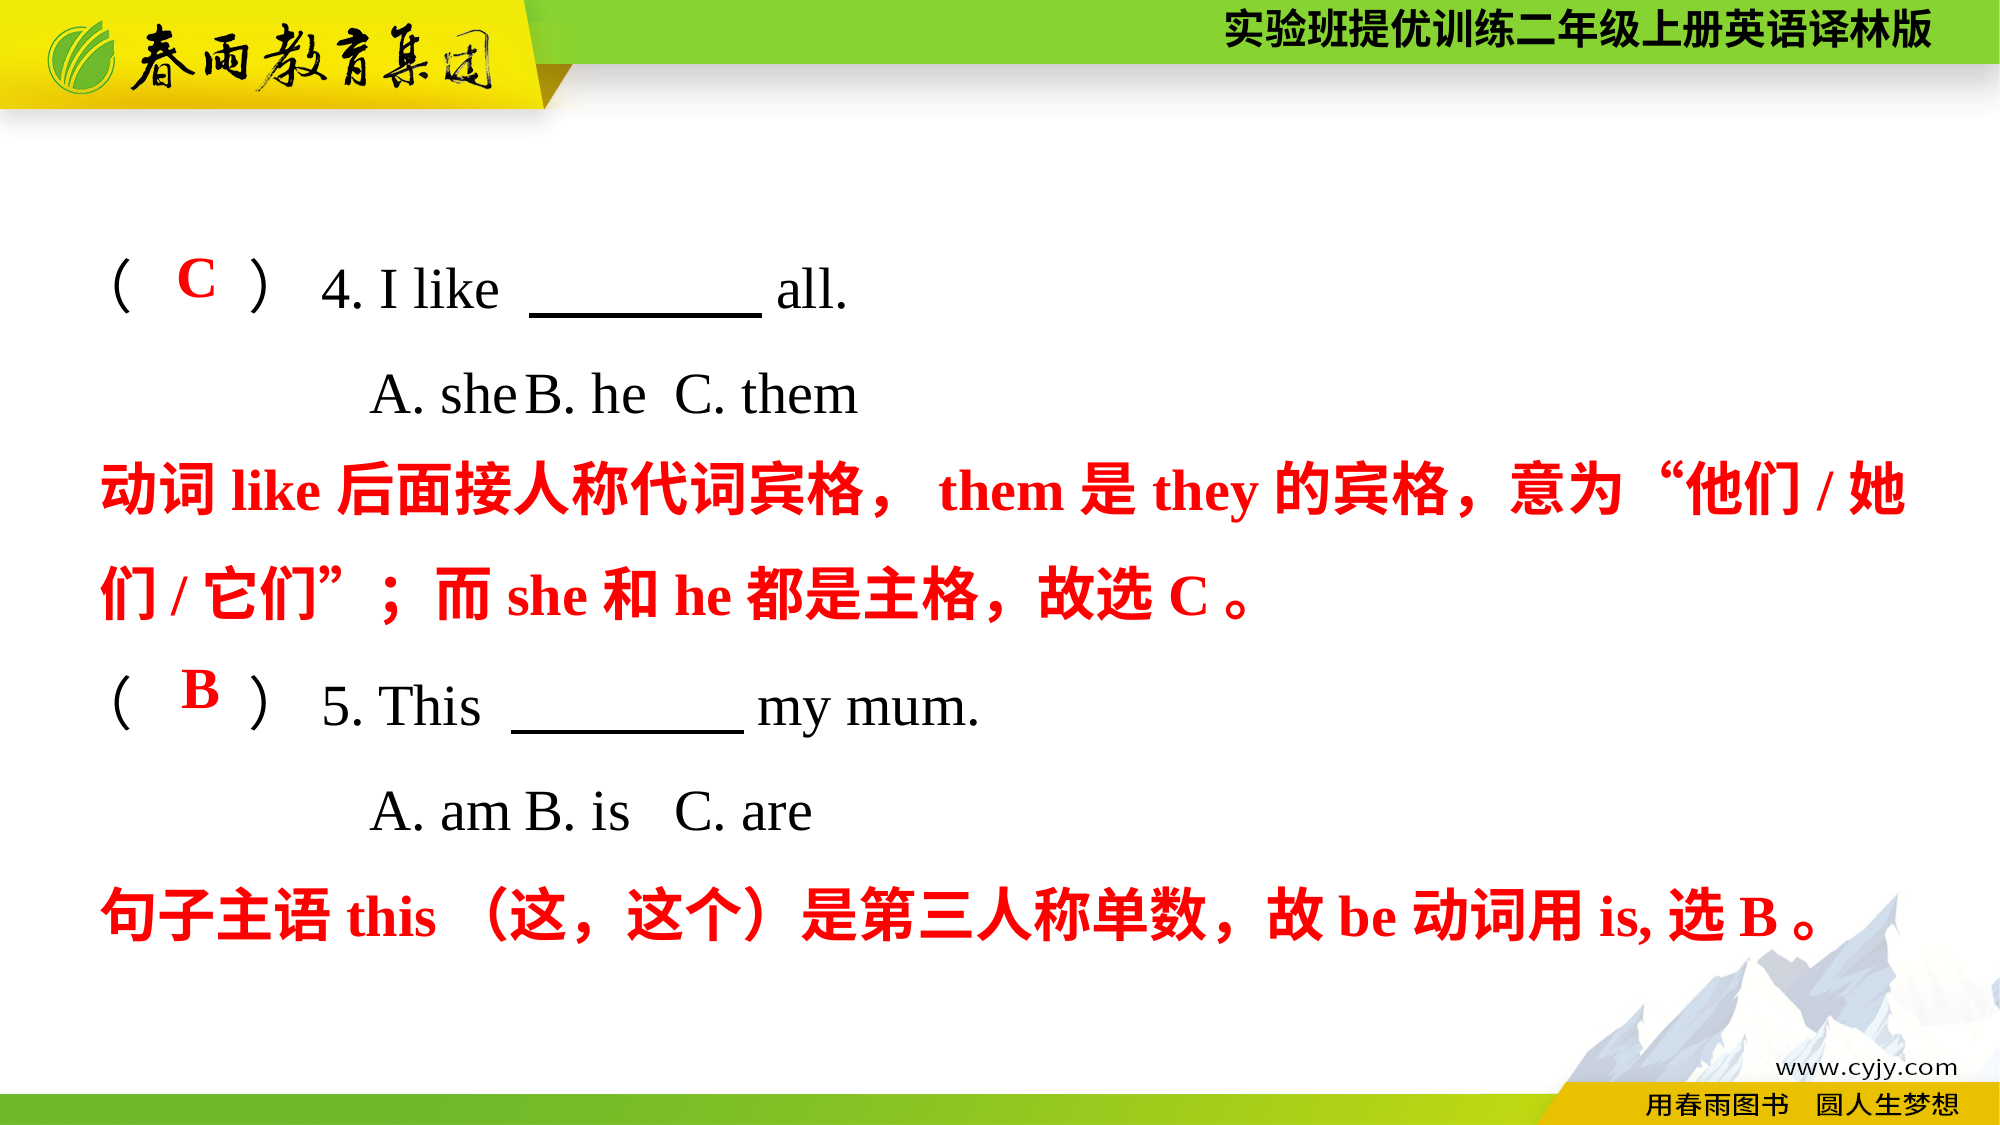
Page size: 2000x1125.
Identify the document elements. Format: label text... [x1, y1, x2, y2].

picture [0, 0, 2000, 1125]
text_box C [161, 231, 234, 317]
text_box 句子主语this（这，这个）是第三人称单数，故be动词用is,选B。 [84, 835, 1969, 956]
text_box （ ）5. This my mum. A. am B. is C. are [59, 624, 1944, 850]
text_box 动词like后面接人称代词宾格，them是they的宾格，意为“他们/她们/它们”；而she和he都是主格，故选C。 [84, 409, 1922, 624]
list （ ）4. I like all. A. she B. he C. them [59, 208, 1944, 436]
text_box B [166, 642, 235, 728]
